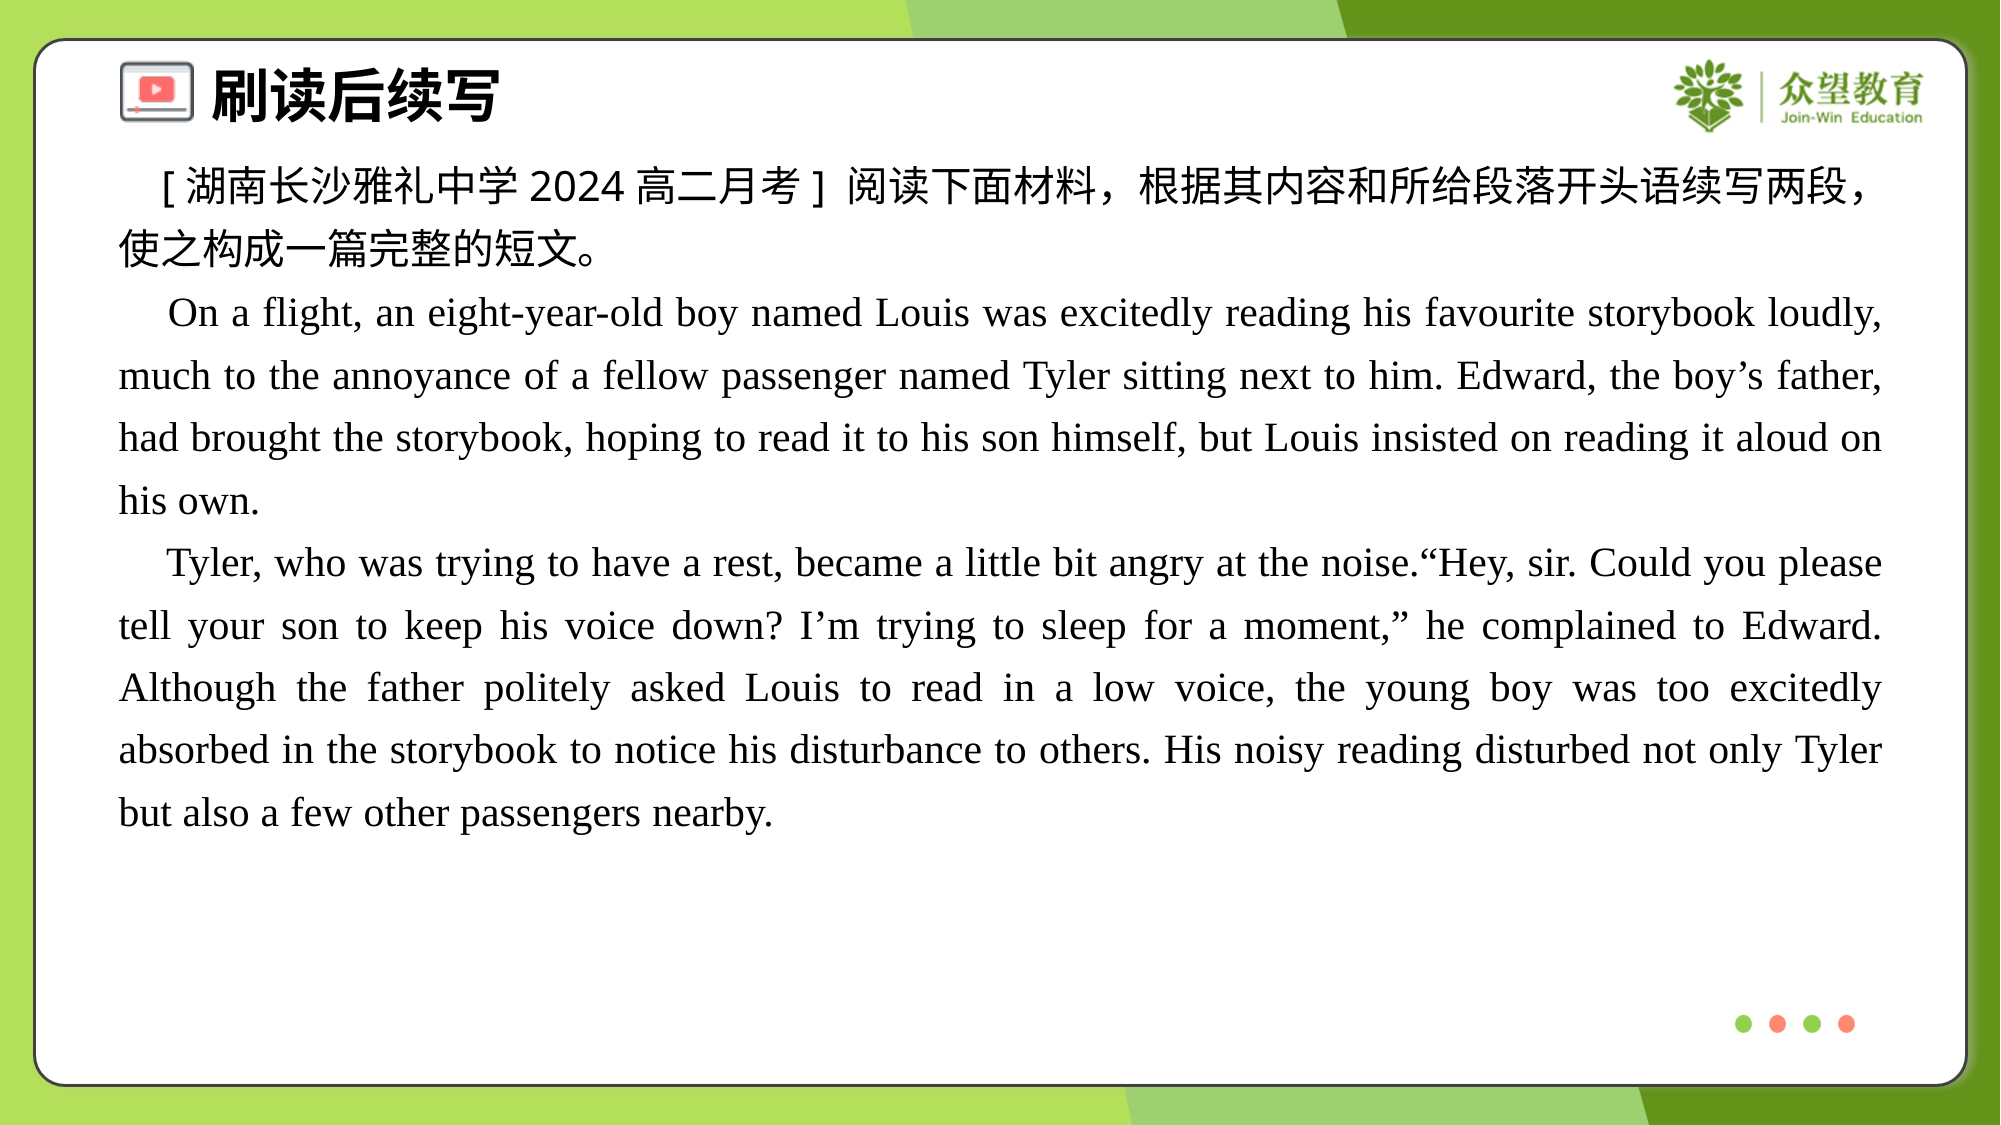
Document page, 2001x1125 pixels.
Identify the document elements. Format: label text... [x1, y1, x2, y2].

picture [0, 0, 2000, 1125]
text_box [湖南长沙雅礼中学2024高二月考] 阅读下面材料，根据其内容和所给段落开头语续写两段，使之构成一篇完整的短文。 On a flight, an eight-year-old boy named Louis was excitedly reading his favourite storybook loudly, much to the annoyance of a fellow passenger named Tyler sitting next to him. Edward, the boy’s father, had brought the storybook, hoping to read it to his son himself, but Louis insisted on reading it aloud on his own. Tyler, who was trying to have a rest, became a little bit angry at the noise.“Hey, sir. Could you please tell your son to keep his voice down? I’m trying to sleep for a moment,” he complained to Edward. Although the father politely asked Louis to read in a low voice, the young boy was too excitedly absorbed in the storybook to notice his disturbance to others. His noisy reading disturbed not only Tyler but also a few other passengers nearby. [118, 147, 1883, 836]
